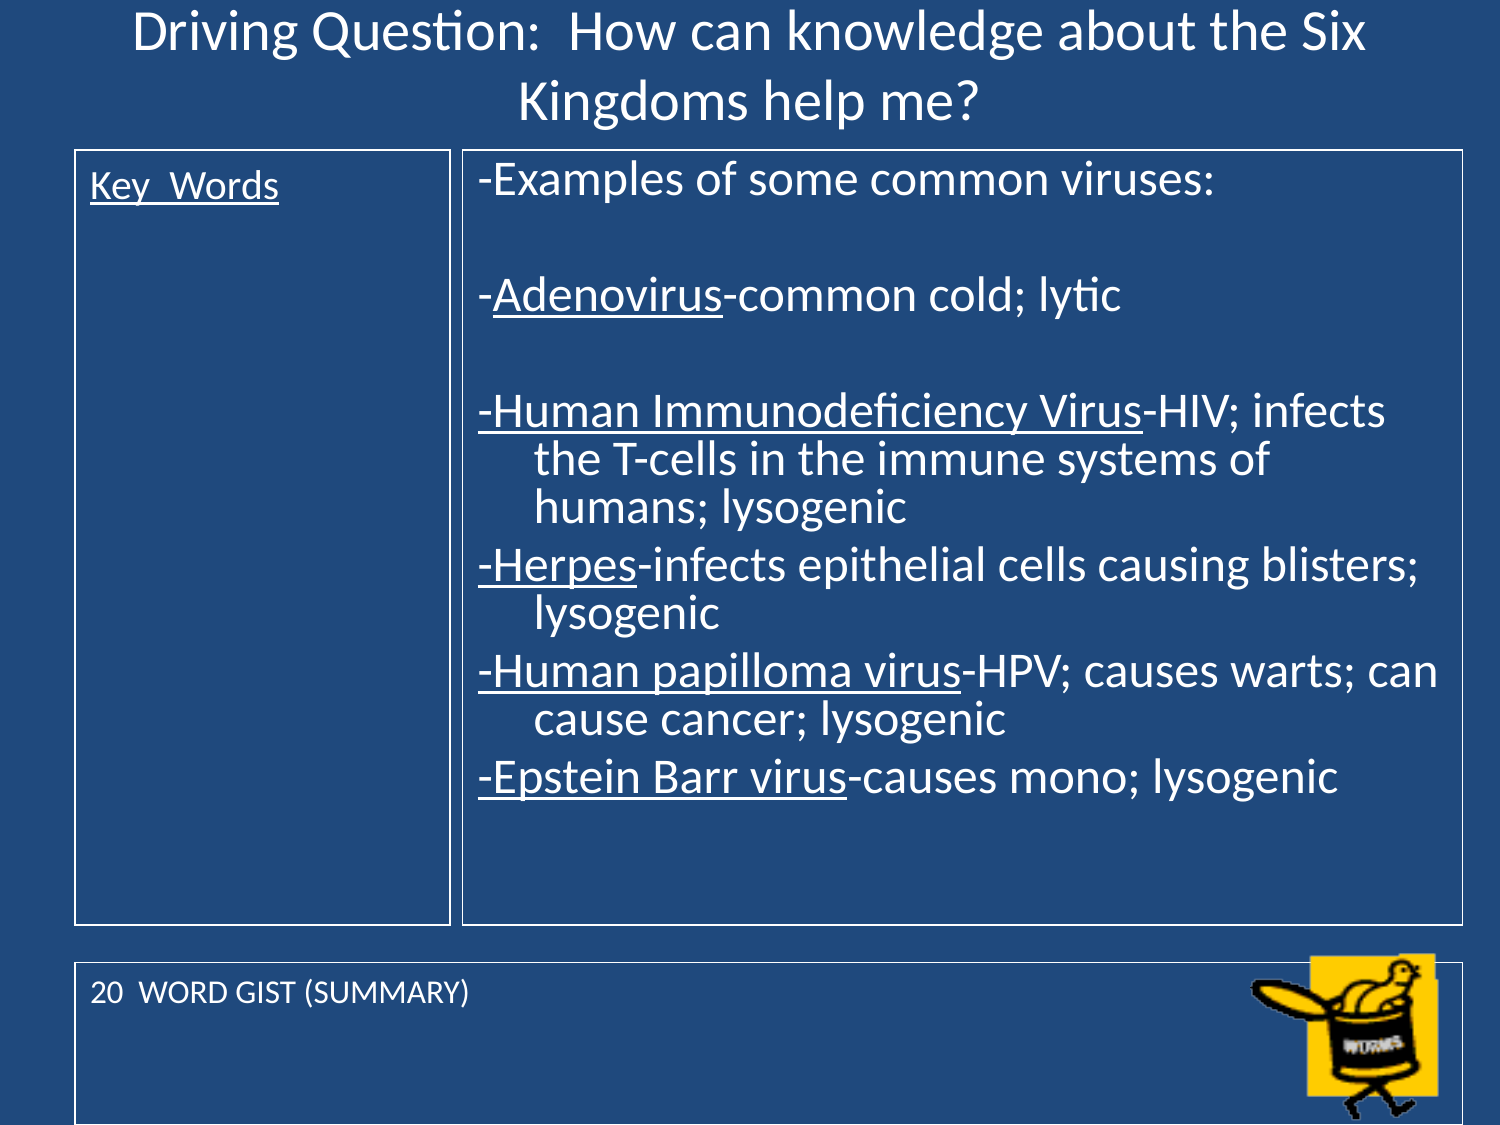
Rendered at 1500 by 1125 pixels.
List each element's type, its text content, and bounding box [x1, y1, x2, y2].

list 20 WORD GIST (SUMMARY) [74, 962, 1244, 1125]
list Key Words [74, 149, 451, 926]
list 20 WORD GIST (SUMMARY) [1454, 962, 1463, 1125]
title Driving Question: How can knowledge about the Six Kingdoms help me? [74, 0, 1426, 126]
list -Examples of some common viruses: -Adenovirus-common cold; lytic -Human Immunodeficiency Virus-HIV; infects the T-cells in the immune systems of humans; lysogenic -Herpes-infects epithelial cells causing blisters; lysogenic -Human papilloma virus-HPV; causes warts; can cause cancer; lysogenic -Epstein Barr virus-causes mono; lysogenic [462, 149, 1463, 926]
picture [1249, 924, 1451, 1125]
